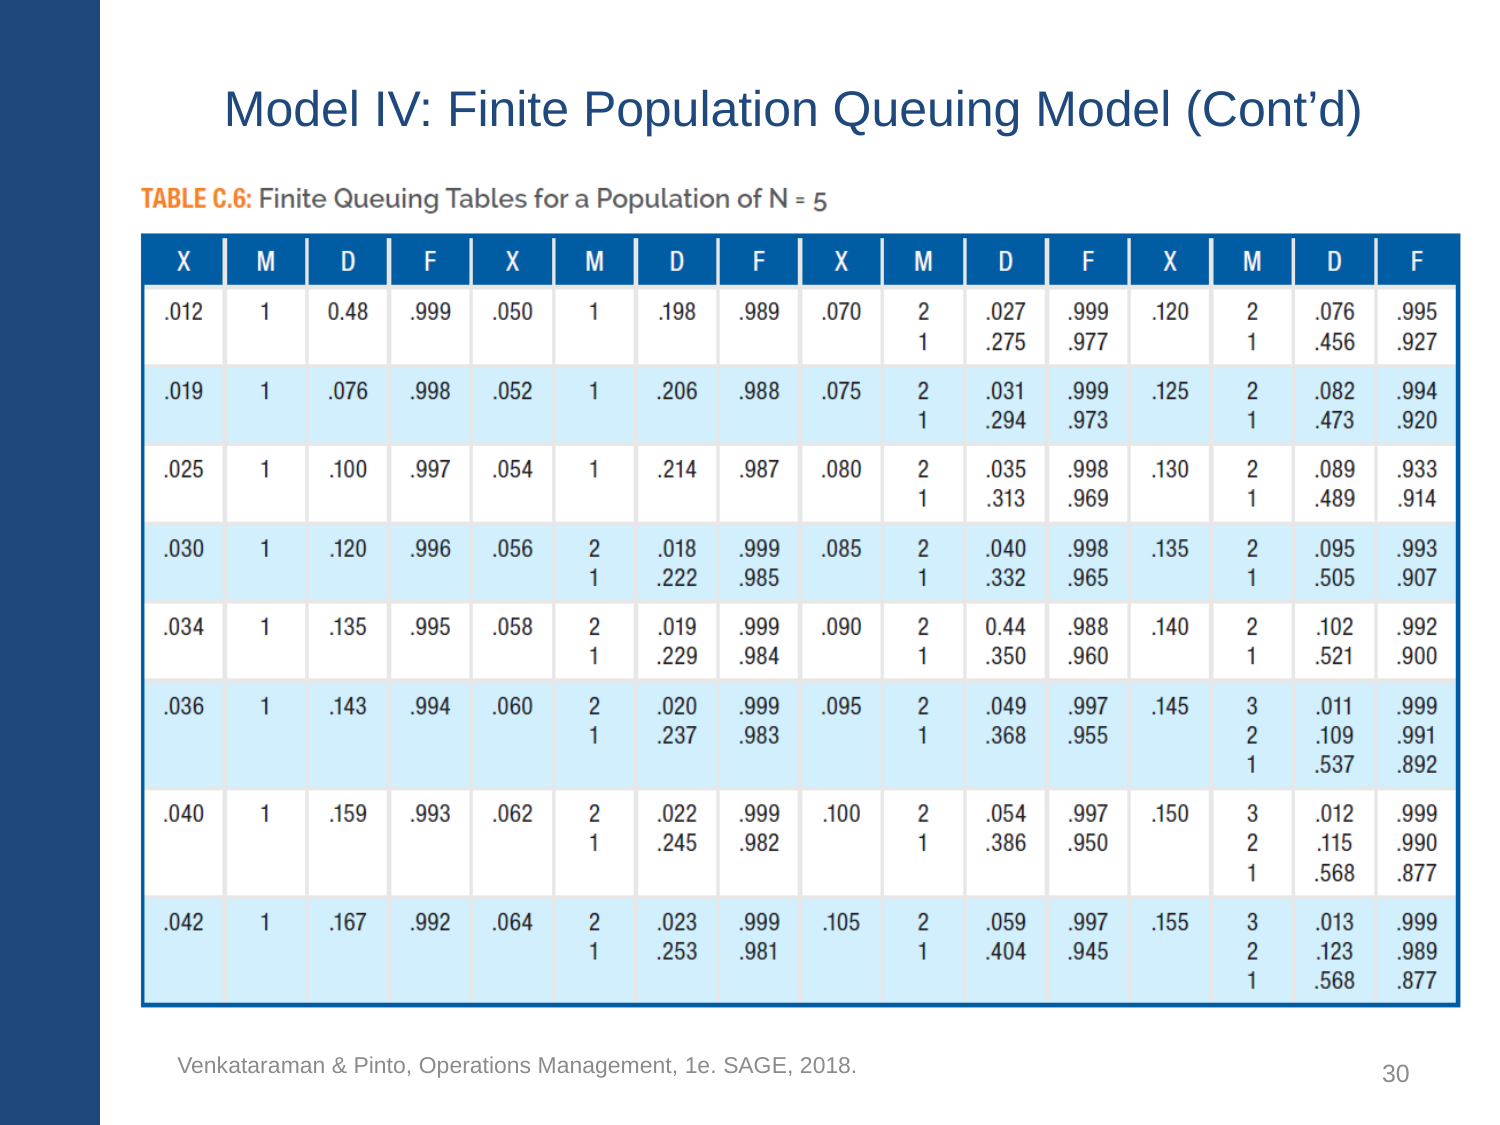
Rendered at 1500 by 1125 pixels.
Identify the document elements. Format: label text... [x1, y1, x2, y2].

title Model IV: Finite Population Queuing Model (Cont’d) [162, 12, 1425, 173]
picture [124, 174, 1481, 1026]
footer Venkataraman & Pinto, Operations Management, 1e. SAGE, 2018. [162, 1042, 1313, 1103]
slide_number 30 [1350, 1042, 1425, 1103]
